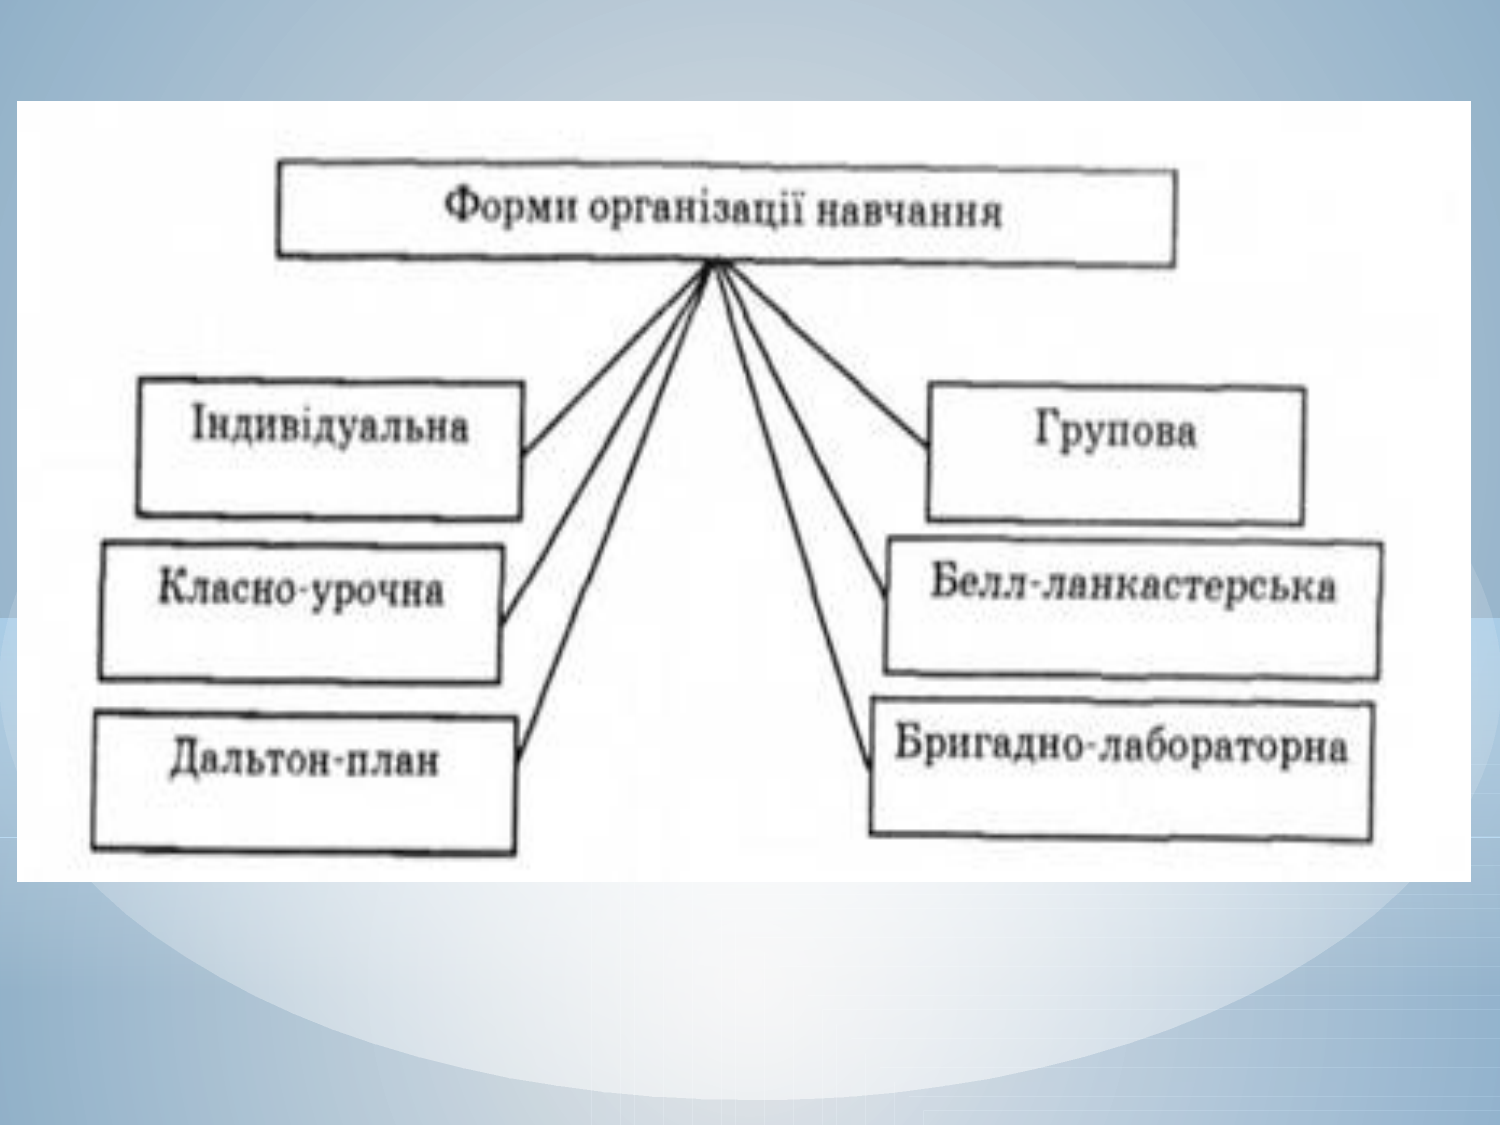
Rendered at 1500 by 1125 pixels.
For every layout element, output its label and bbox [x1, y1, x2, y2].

picture [17, 101, 1471, 882]
